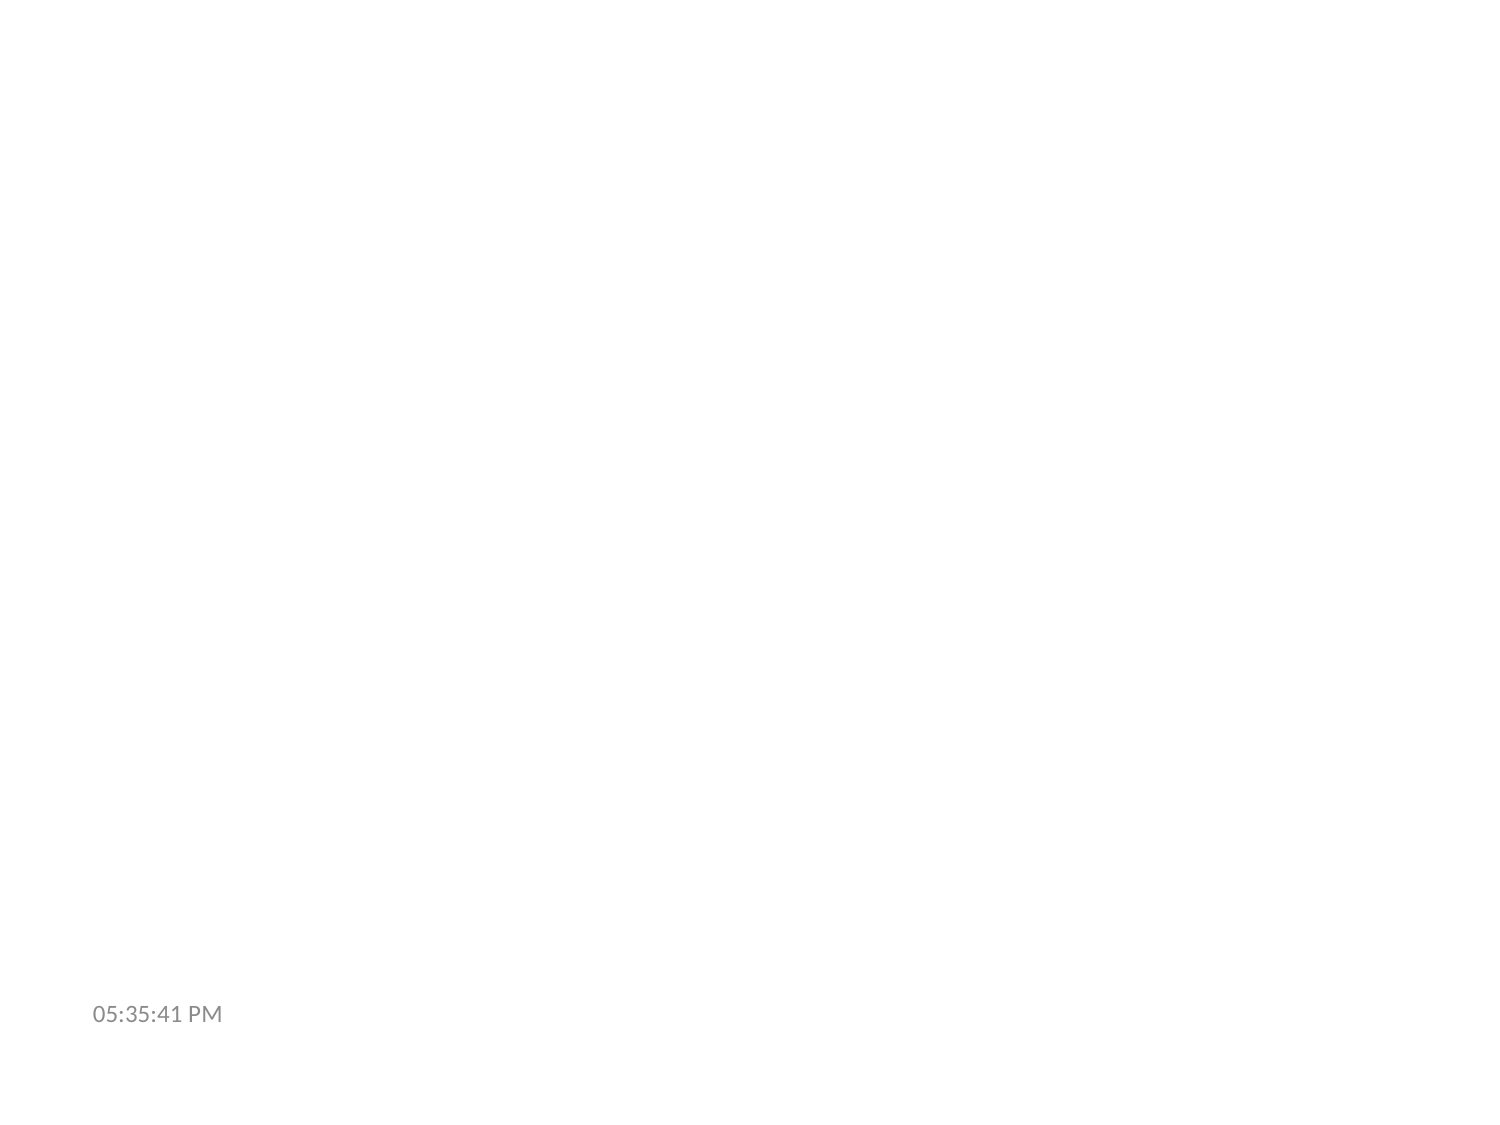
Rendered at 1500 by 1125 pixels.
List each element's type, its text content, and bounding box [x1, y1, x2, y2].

text_box 3:35:09 PM [77, 982, 428, 1043]
